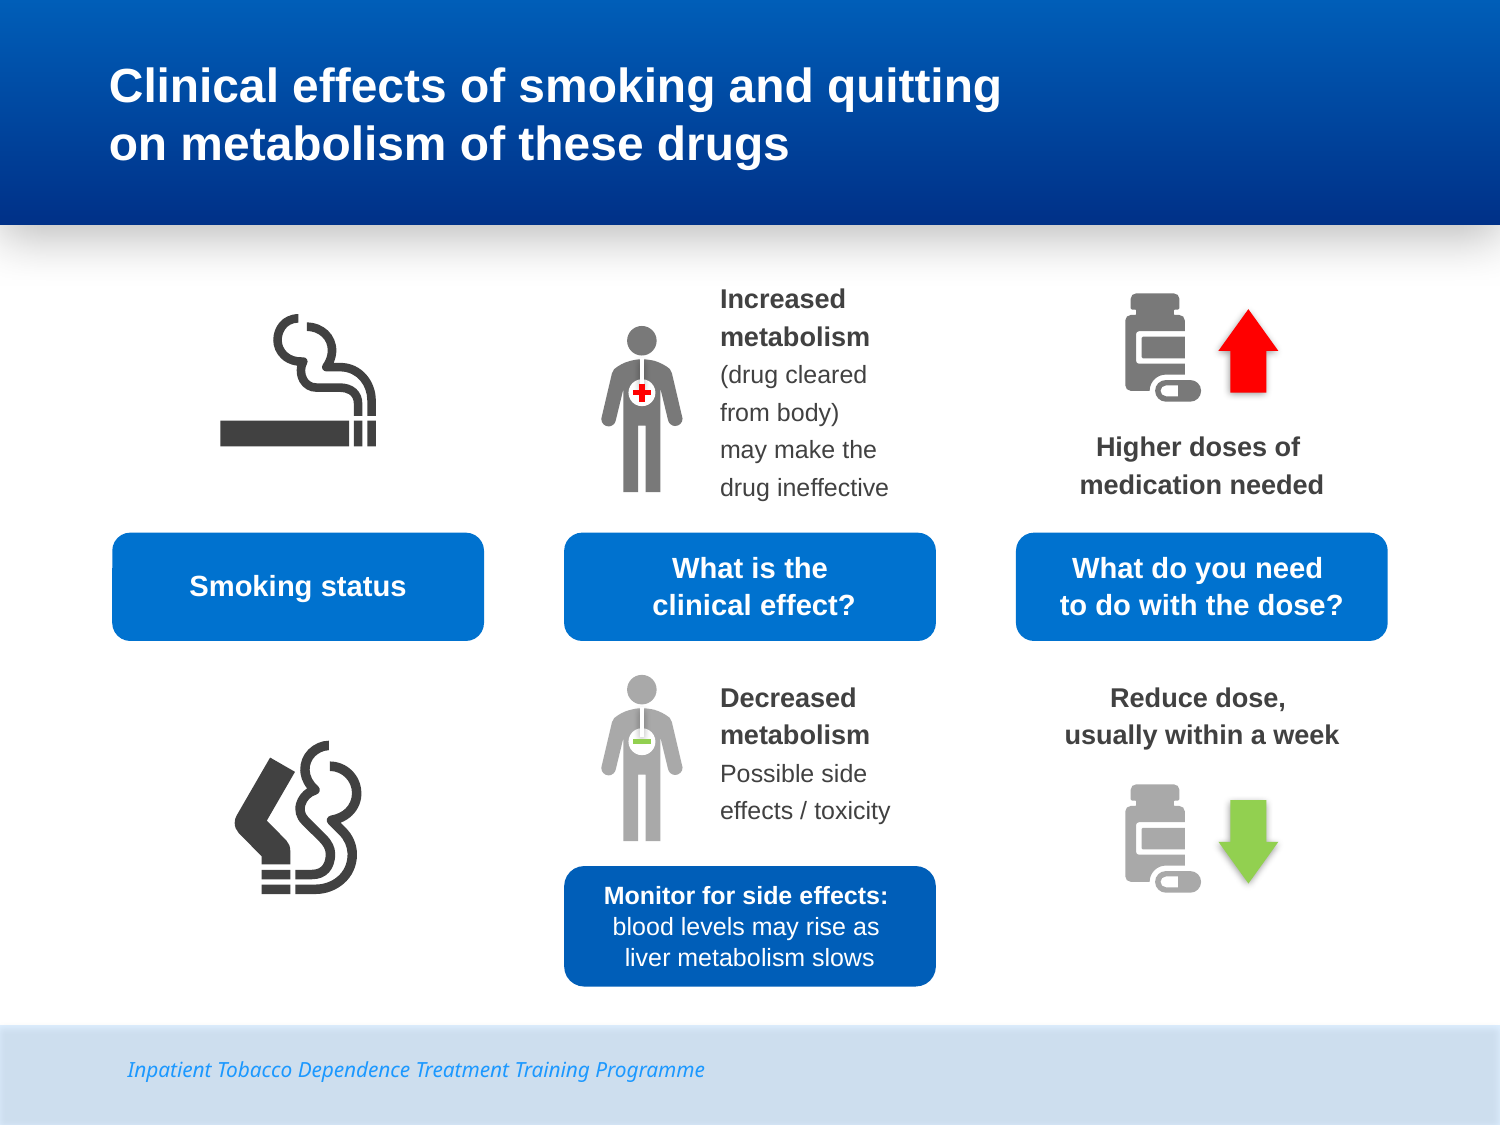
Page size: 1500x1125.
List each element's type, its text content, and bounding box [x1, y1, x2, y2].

text_box [261, 869, 291, 880]
text_box Smoking status [112, 532, 485, 641]
text_box Higher doses of medication needed [1036, 417, 1368, 508]
text_box [295, 740, 336, 880]
text_box [353, 420, 363, 447]
text_box [234, 757, 295, 865]
text_box Decreased metabolism Possible side effects / toxicity [705, 667, 949, 852]
text_box [261, 884, 291, 895]
text_box [273, 314, 363, 416]
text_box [1125, 293, 1279, 402]
text_box Monitor for side effects: blood levels may rise as liver metabolism slows [564, 866, 936, 987]
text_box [601, 674, 683, 842]
text_box [220, 420, 350, 447]
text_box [601, 325, 683, 493]
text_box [1125, 784, 1279, 893]
title Clinical effects of smoking and quitting on metabolism of these drugs [93, 24, 1401, 201]
text_box What is the clinical effect? [564, 532, 936, 641]
text_box [367, 420, 376, 447]
text_box What do you need to do with the dose? [1015, 532, 1388, 641]
text_box [295, 761, 362, 895]
text_box Inpatient Tobacco Dependence Treatment Training Programme [113, 1042, 994, 1096]
text_box Reduce dose, usually within a week [1039, 667, 1365, 771]
text_box [306, 322, 376, 416]
text_box Increased metabolism (drug cleared from body) may make the drug ineffective [705, 269, 951, 504]
